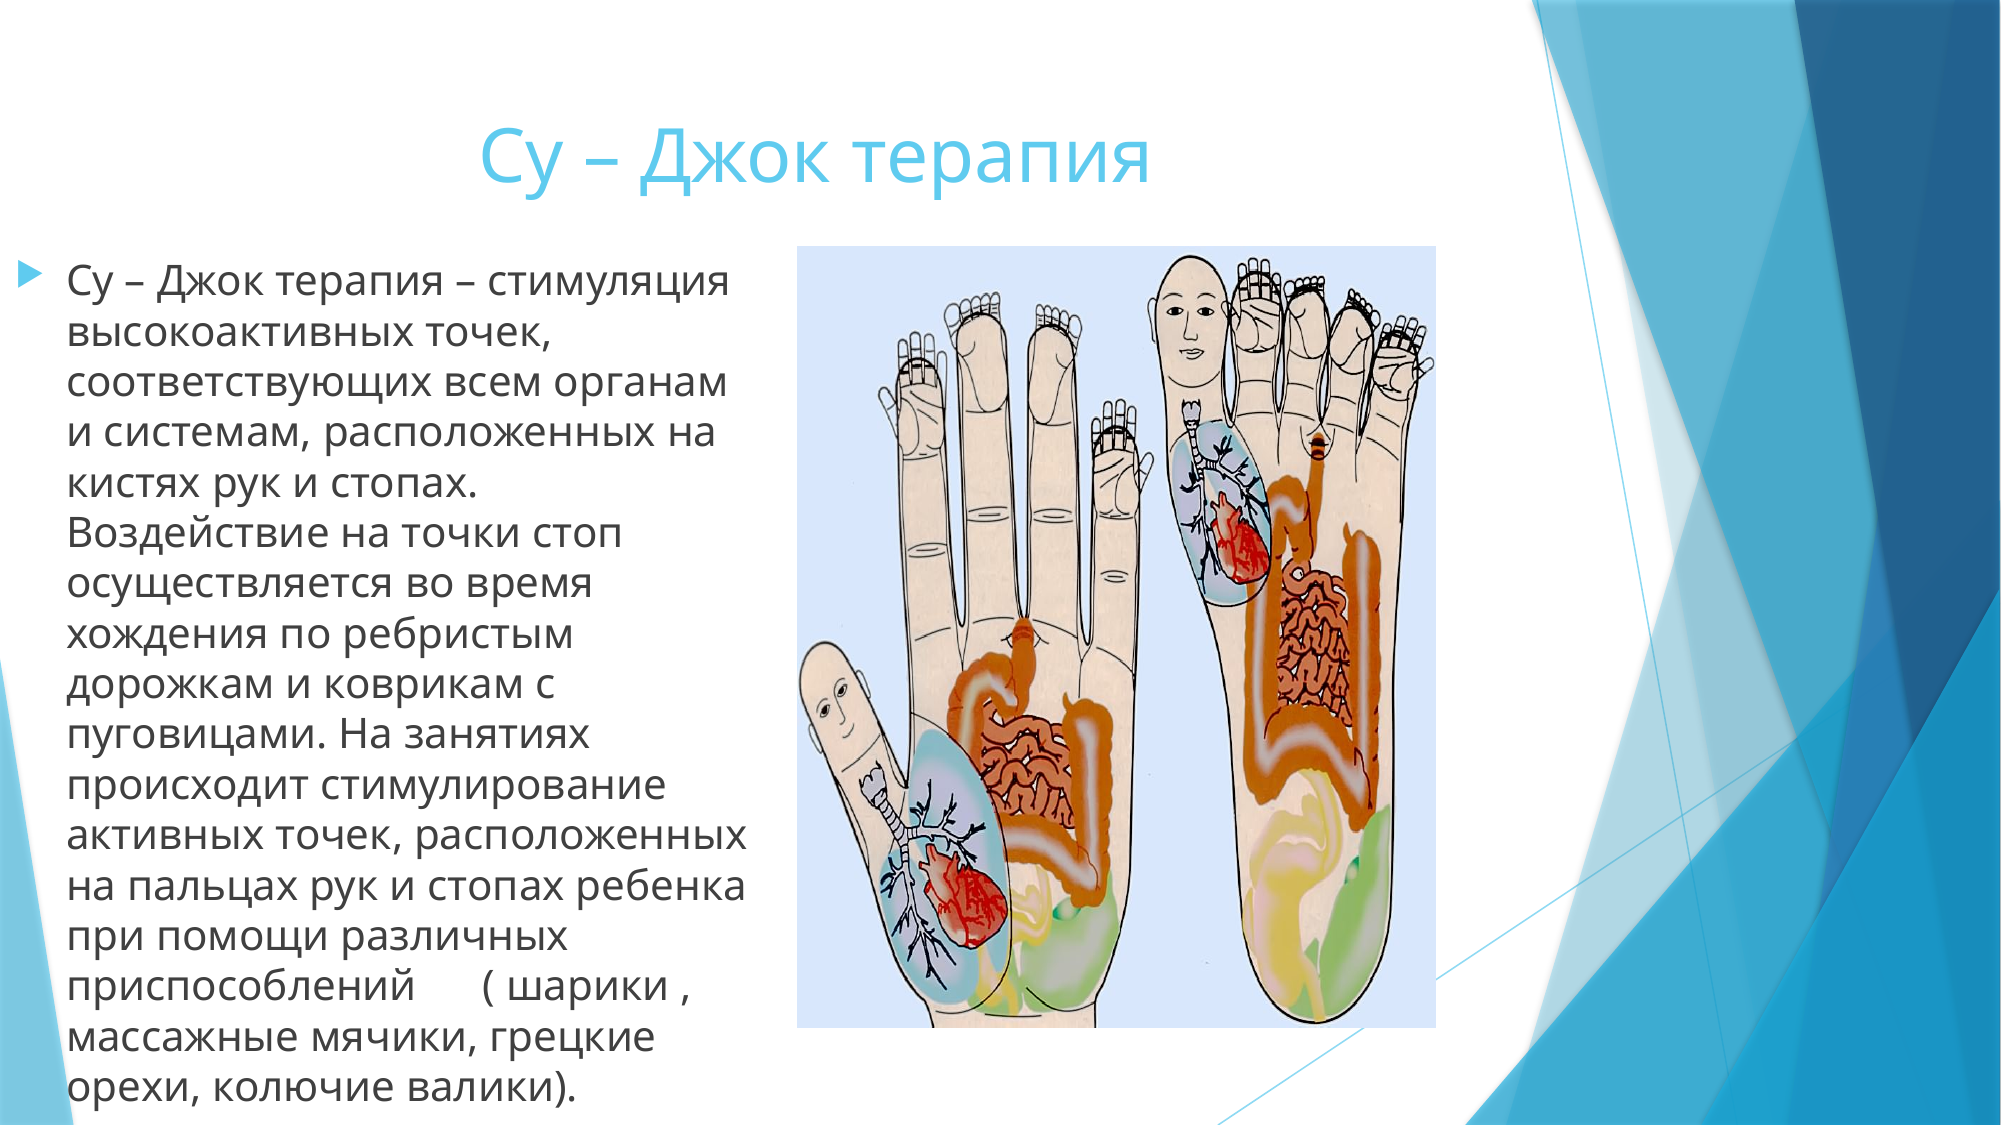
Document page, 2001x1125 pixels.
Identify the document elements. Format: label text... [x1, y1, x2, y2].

picture [797, 245, 1437, 1029]
list Су – Джок терапия – стимуляция высокоактивных точек, соответствующих всем органам и системам, расположенных на кистях рук и стопах. Воздействие на точки стоп осуществляется во время хождения по ребристым дорожкам и коврикам с пуговицами. На занятиях происходит стимулирование активных точек, расположенных на пальцах рук и стопах ребенка при помощи различных приспособлений ( шарики , массажные мячики, грецкие орехи, колючие валики). [0, 246, 764, 1125]
title Су – Джок терапия [111, 99, 1522, 1050]
